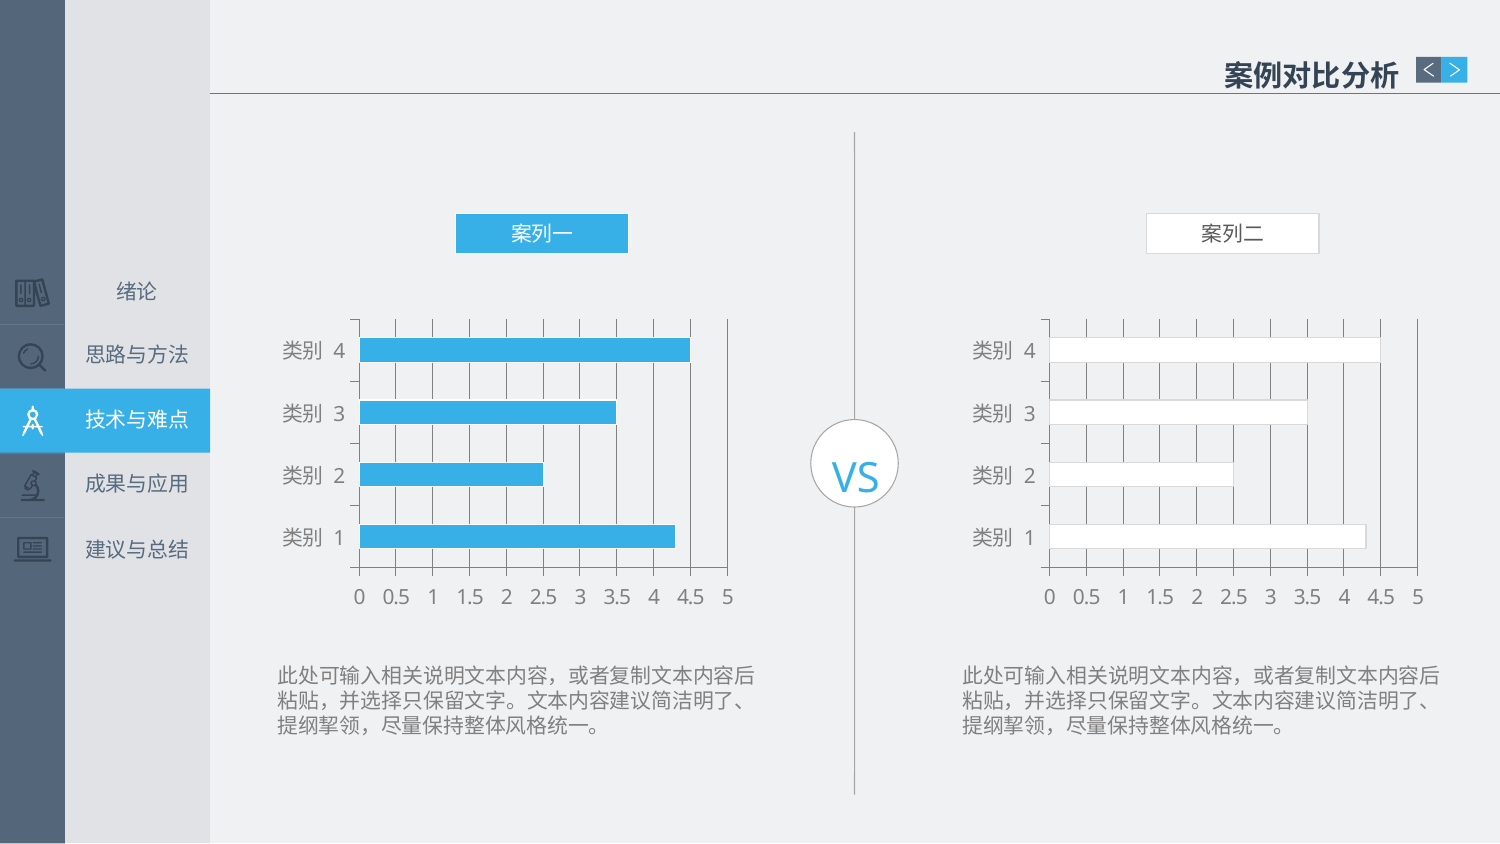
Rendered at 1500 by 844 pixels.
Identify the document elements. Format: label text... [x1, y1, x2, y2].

chart [271, 296, 781, 652]
text_box [829, 417, 880, 425]
text_box 绪论 [101, 271, 173, 311]
text_box [22, 405, 44, 437]
text_box 案例对比分析 [962, 40, 1400, 93]
chart [962, 296, 1471, 652]
text_box 成果与应用 [70, 463, 204, 503]
text_box [895, 441, 901, 485]
text_box VS [817, 425, 895, 501]
text_box 此处可输入相关说明文本内容，或者复制文本内容后粘贴，并选择只保留文字。文本内容建议简洁明了、提纲挈领，尽量保持整体风格统一。 [962, 662, 1441, 738]
text_box [808, 437, 817, 490]
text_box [1415, 56, 1440, 83]
text_box 建议与总结 [70, 529, 204, 569]
text_box [15, 278, 50, 308]
text_box [13, 536, 52, 562]
text_box 思路与方法 [70, 334, 204, 374]
text_box 案列二 [1144, 211, 1321, 256]
text_box [17, 343, 47, 372]
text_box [1441, 56, 1468, 83]
text_box [828, 501, 881, 510]
text_box [0, 386, 212, 455]
text_box [20, 470, 46, 502]
text_box 此处可输入相关说明文本内容，或者复制文本内容后粘贴，并选择只保留文字。文本内容建议简洁明了、提纲挈领，尽量保持整体风格统一。 [277, 662, 756, 738]
text_box 案列一 [454, 211, 631, 256]
text_box 技术与难点 [70, 399, 204, 439]
